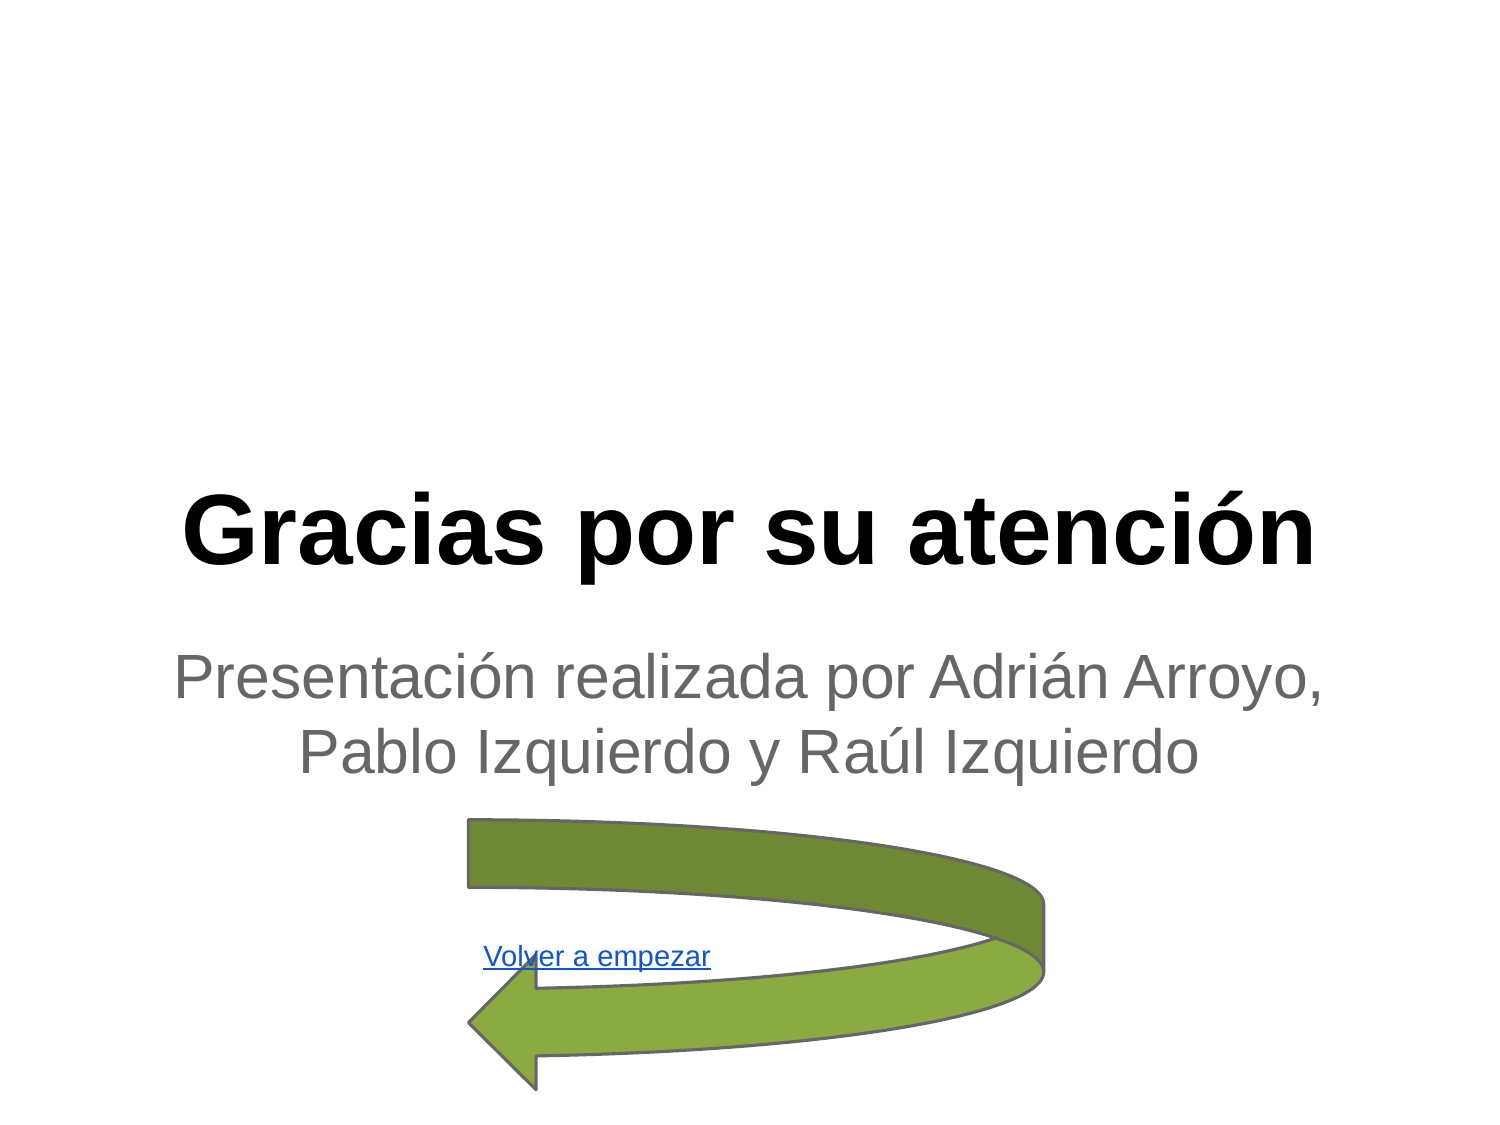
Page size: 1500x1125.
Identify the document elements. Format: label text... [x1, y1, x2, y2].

text_box Volver a empezar [468, 819, 1044, 1090]
subtitle Presentación realizada por Adrián Arroyo, Pablo Izquierdo y Raúl Izquierdo [112, 621, 1388, 793]
title Gracias por su atención [112, 346, 1388, 600]
